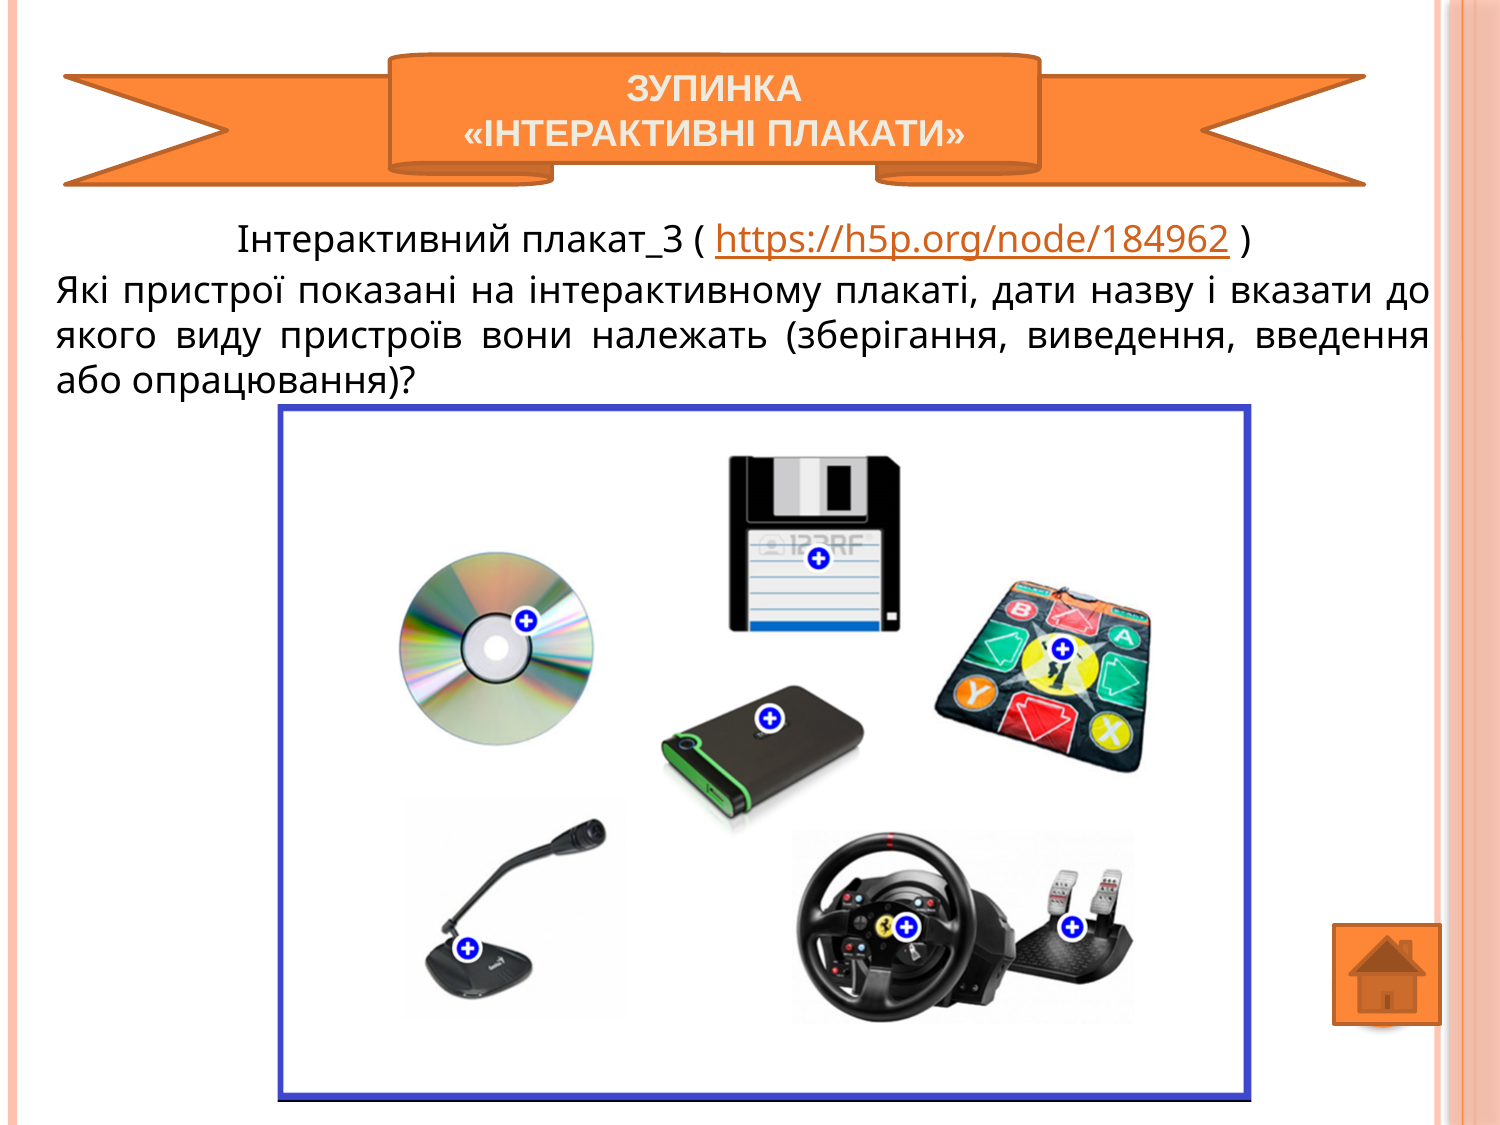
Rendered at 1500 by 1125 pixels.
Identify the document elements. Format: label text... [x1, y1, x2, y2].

text_box ЗУПИНКА «ІНТЕРАКТИВНІ ПЛАКАТИ» [62, 52, 1367, 187]
text_box Інтерактивний плакат_3 ( https://h5p.org/node/184962 ) Які пристрої показані на інтерактивному плакаті, дати назву і вказати до якого виду пристроїв вони належать (зберігання, виведення, введення або опрацювання)? [41, 207, 1447, 409]
text_box [1332, 923, 1442, 1026]
picture [277, 404, 1252, 1102]
